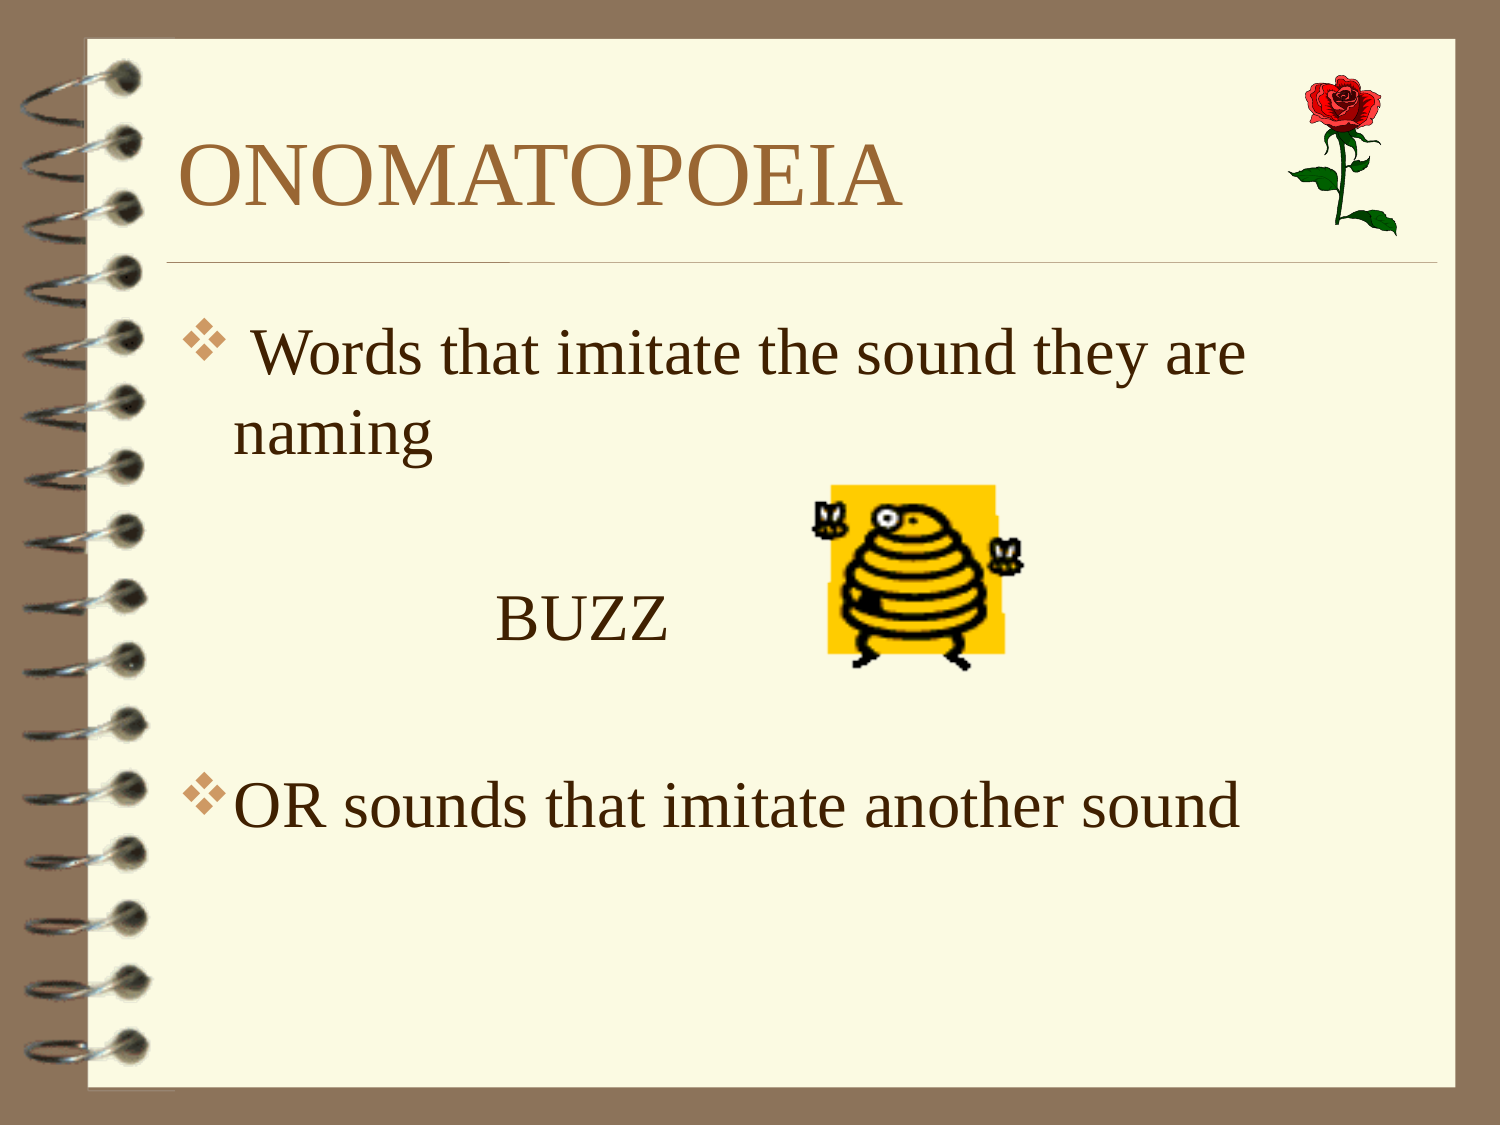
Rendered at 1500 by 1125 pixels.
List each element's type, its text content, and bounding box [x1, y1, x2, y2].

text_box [1287, 74, 1398, 237]
list Words that imitate the sound they are naming BUZZ OR sounds that imitate another sound [162, 299, 1438, 976]
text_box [799, 449, 1038, 676]
picture [0, 0, 175, 1125]
title ONOMATOPOEIA [162, 74, 1438, 263]
